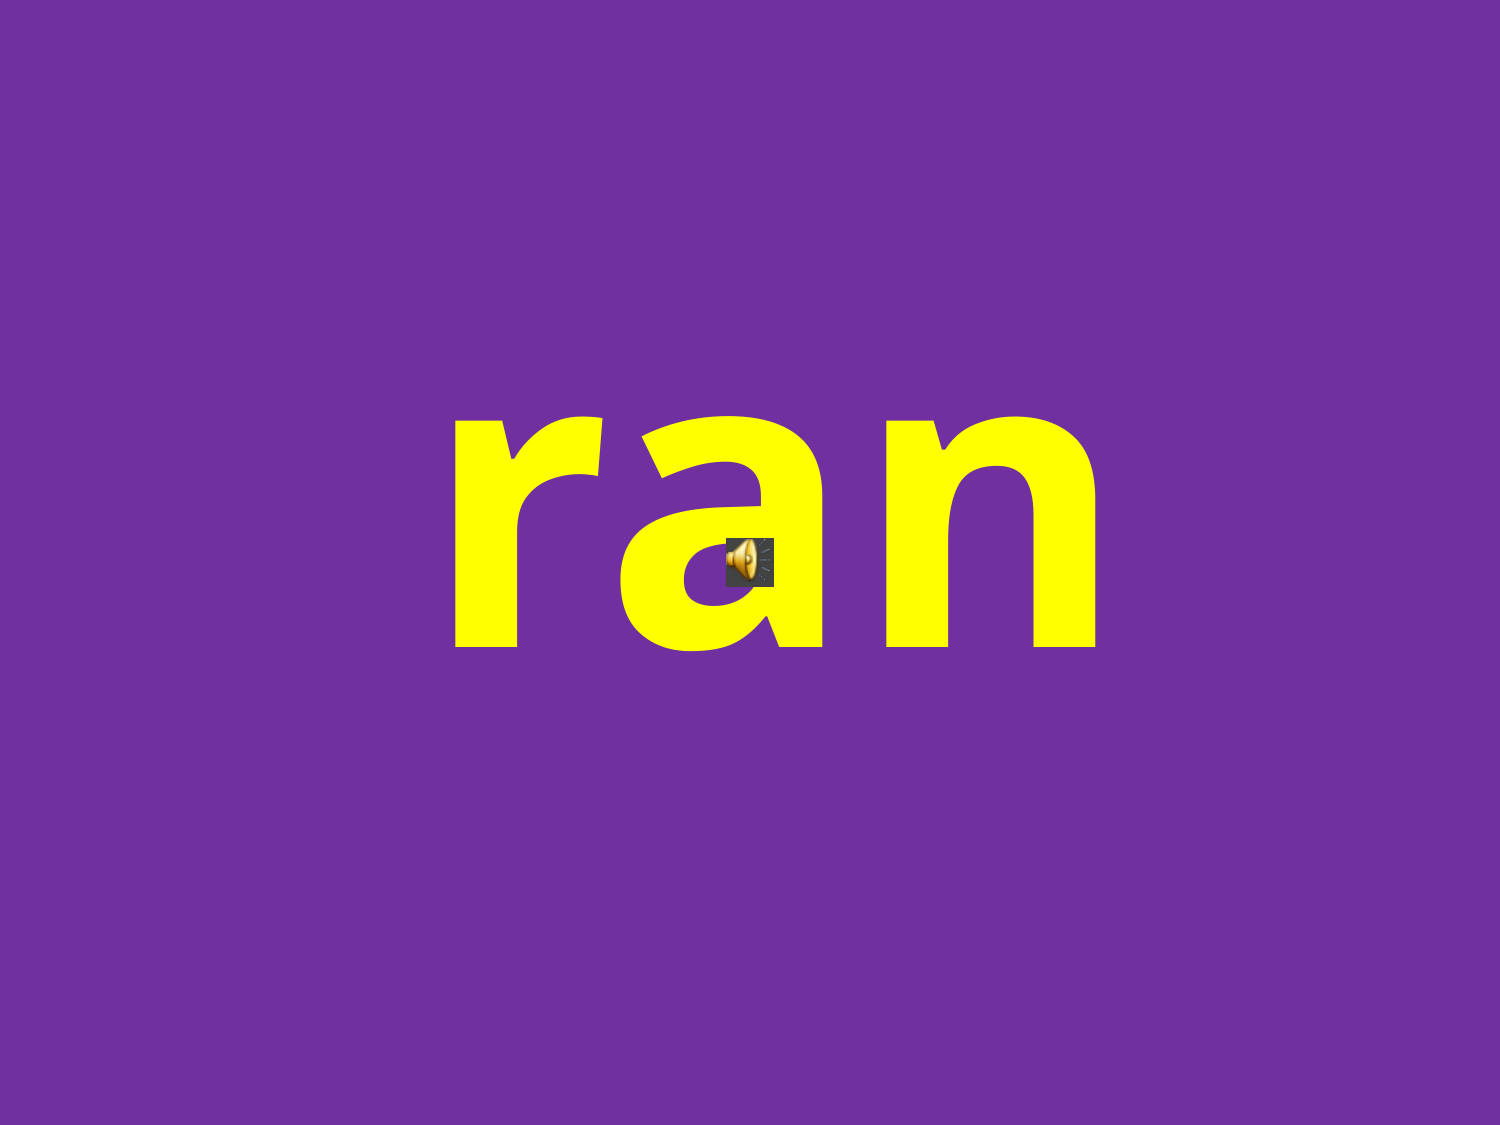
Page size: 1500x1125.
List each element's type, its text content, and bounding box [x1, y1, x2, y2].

picture [724, 537, 776, 588]
text_box ran [99, 224, 1450, 738]
